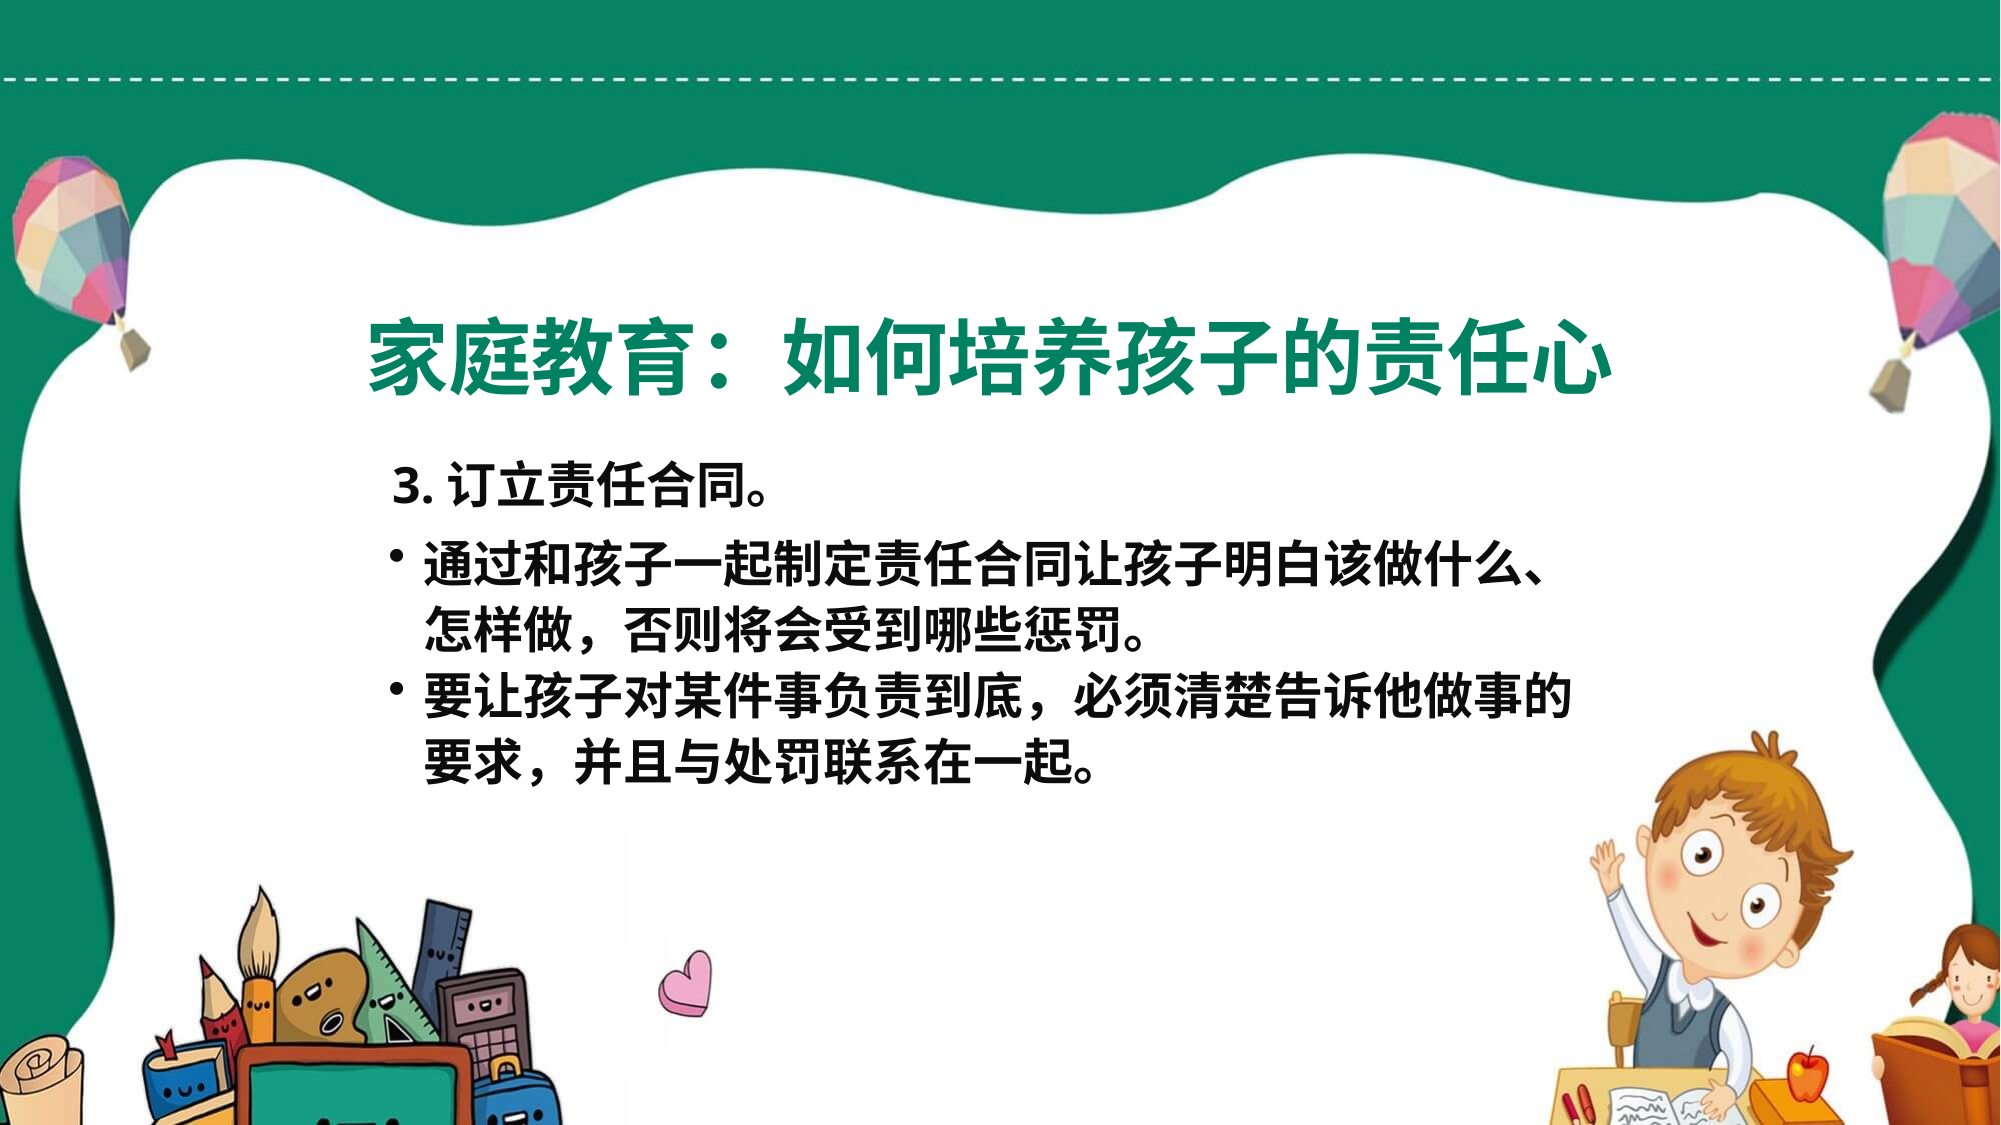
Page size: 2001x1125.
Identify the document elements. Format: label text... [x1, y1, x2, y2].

picture [0, 0, 2001, 1125]
title 家庭教育：如何培养孩子的责任心 [350, 296, 1957, 404]
text_box 3.订立责任合同。 [377, 440, 1665, 522]
text_box 通过和孩子一起制定责任合同让孩子明白该做什么、怎样做，否则将会受到哪些惩罚。 要让孩子对某件事负责到底，必须清楚告诉他做事的要求，并且与处罚联系在一起。 [373, 518, 1626, 798]
